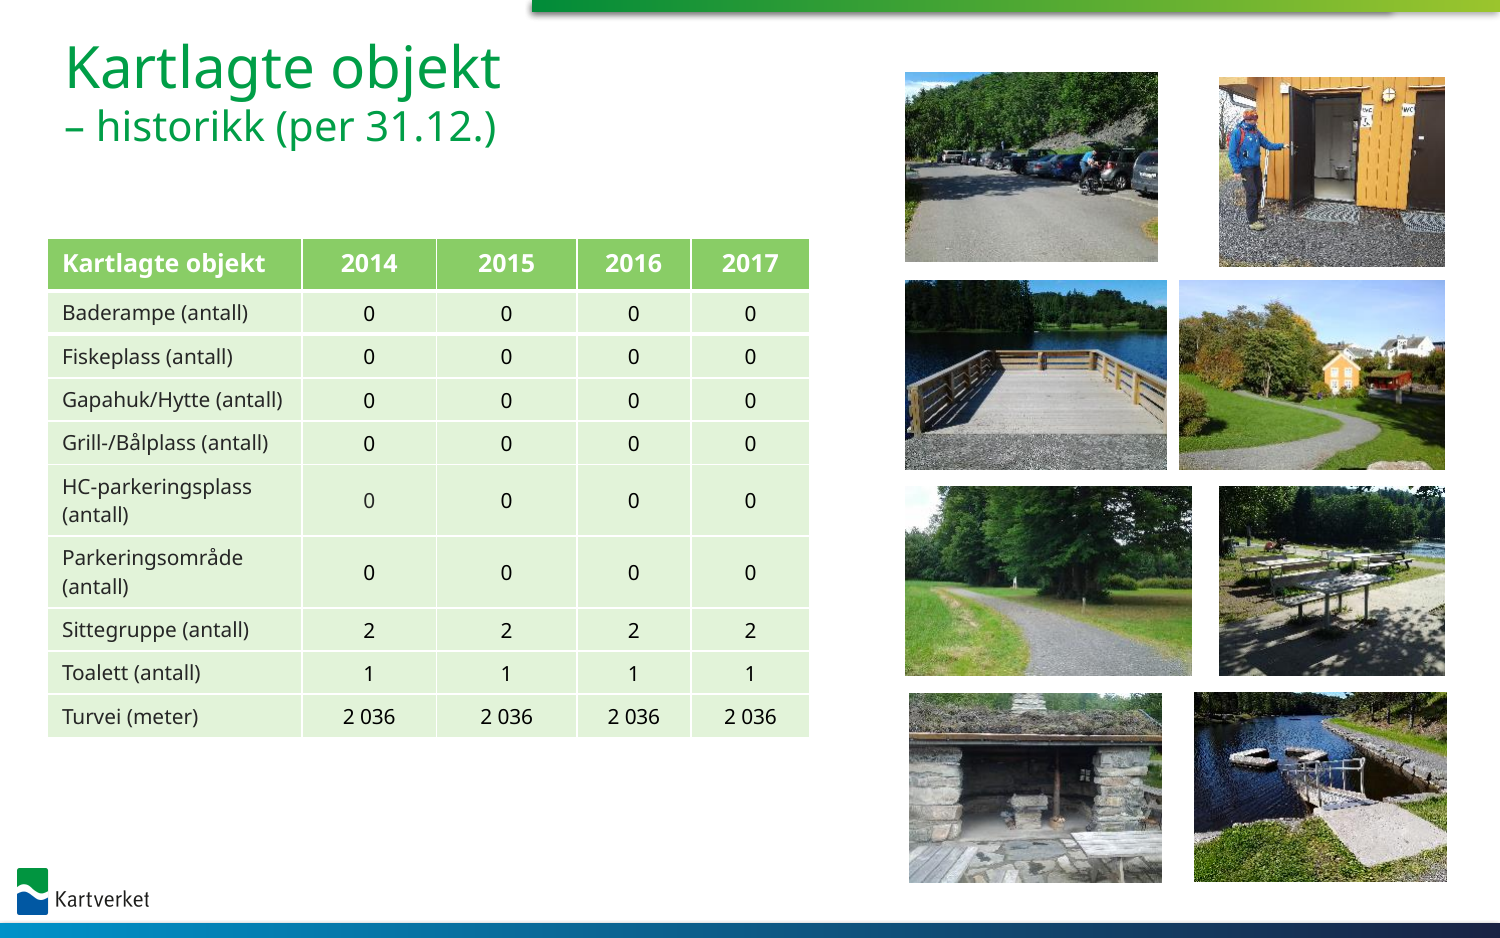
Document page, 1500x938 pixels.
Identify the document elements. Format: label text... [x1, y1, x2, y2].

table_cell 0 [437, 293, 576, 332]
table_cell 0 [437, 465, 576, 535]
table_cell 0 [692, 293, 809, 332]
table_cell Sittegruppe (antall) [48, 609, 301, 650]
table_cell 0 [303, 422, 436, 464]
picture [905, 72, 1158, 262]
text_box Kartlagte objekt – historikk (per 31.12.) [49, 14, 1431, 158]
table_cell 2 [303, 609, 436, 650]
table_cell 0 [437, 379, 576, 420]
table_cell 2 036 [303, 695, 436, 737]
table_cell 0 [303, 379, 436, 420]
table_cell Turvei (meter) [48, 695, 301, 737]
table_cell HC-parkeringsplass (antall) [48, 465, 301, 535]
table_cell 2 036 [578, 695, 690, 737]
table_cell 0 [578, 465, 690, 535]
table_cell 0 [578, 537, 690, 607]
table_cell 0 [303, 336, 436, 377]
table_cell 0 [303, 465, 436, 535]
table_cell 2 [437, 609, 576, 650]
table_header Kartlagte objekt [48, 239, 301, 289]
table_cell 0 [437, 336, 576, 377]
table_cell 2 [692, 609, 809, 650]
table_cell 0 [303, 537, 436, 607]
table_cell 0 [437, 422, 576, 464]
table_header 2014 [303, 239, 436, 289]
table_cell 1 [303, 652, 436, 693]
table_cell Parkeringsområde (antall) [48, 537, 301, 607]
table_cell 0 [578, 379, 690, 420]
table_cell 0 [578, 293, 690, 332]
table_header 2015 [437, 239, 576, 289]
table_cell 0 [692, 336, 809, 377]
table_cell Baderampe (antall) [48, 293, 301, 332]
picture [905, 280, 1167, 470]
table_cell Fiskeplass (antall) [48, 336, 301, 377]
table_cell 1 [437, 652, 576, 693]
table_cell 0 [692, 465, 809, 535]
table_cell 0 [578, 422, 690, 464]
table_cell 0 [692, 422, 809, 464]
table_header 2017 [692, 239, 809, 289]
table_cell Toalett (antall) [48, 652, 301, 693]
table_cell Gapahuk/Hytte (antall) [48, 379, 301, 420]
picture [909, 693, 1163, 884]
picture [1219, 486, 1445, 676]
table_cell 1 [578, 652, 690, 693]
table_cell 0 [578, 336, 690, 377]
table_cell 0 [692, 537, 809, 607]
picture [1194, 692, 1448, 882]
table_cell 0 [692, 379, 809, 420]
table_cell 2 [578, 609, 690, 650]
picture [1219, 77, 1445, 267]
table_header 2016 [578, 239, 690, 289]
table_cell 0 [437, 537, 576, 607]
table_cell 1 [692, 652, 809, 693]
table_cell 2 036 [437, 695, 576, 737]
table_cell 0 [303, 293, 436, 332]
picture [905, 486, 1193, 676]
table_cell 2 036 [692, 695, 809, 737]
table_cell Grill-/Bålplass (antall) [48, 422, 301, 464]
picture [1179, 280, 1445, 470]
